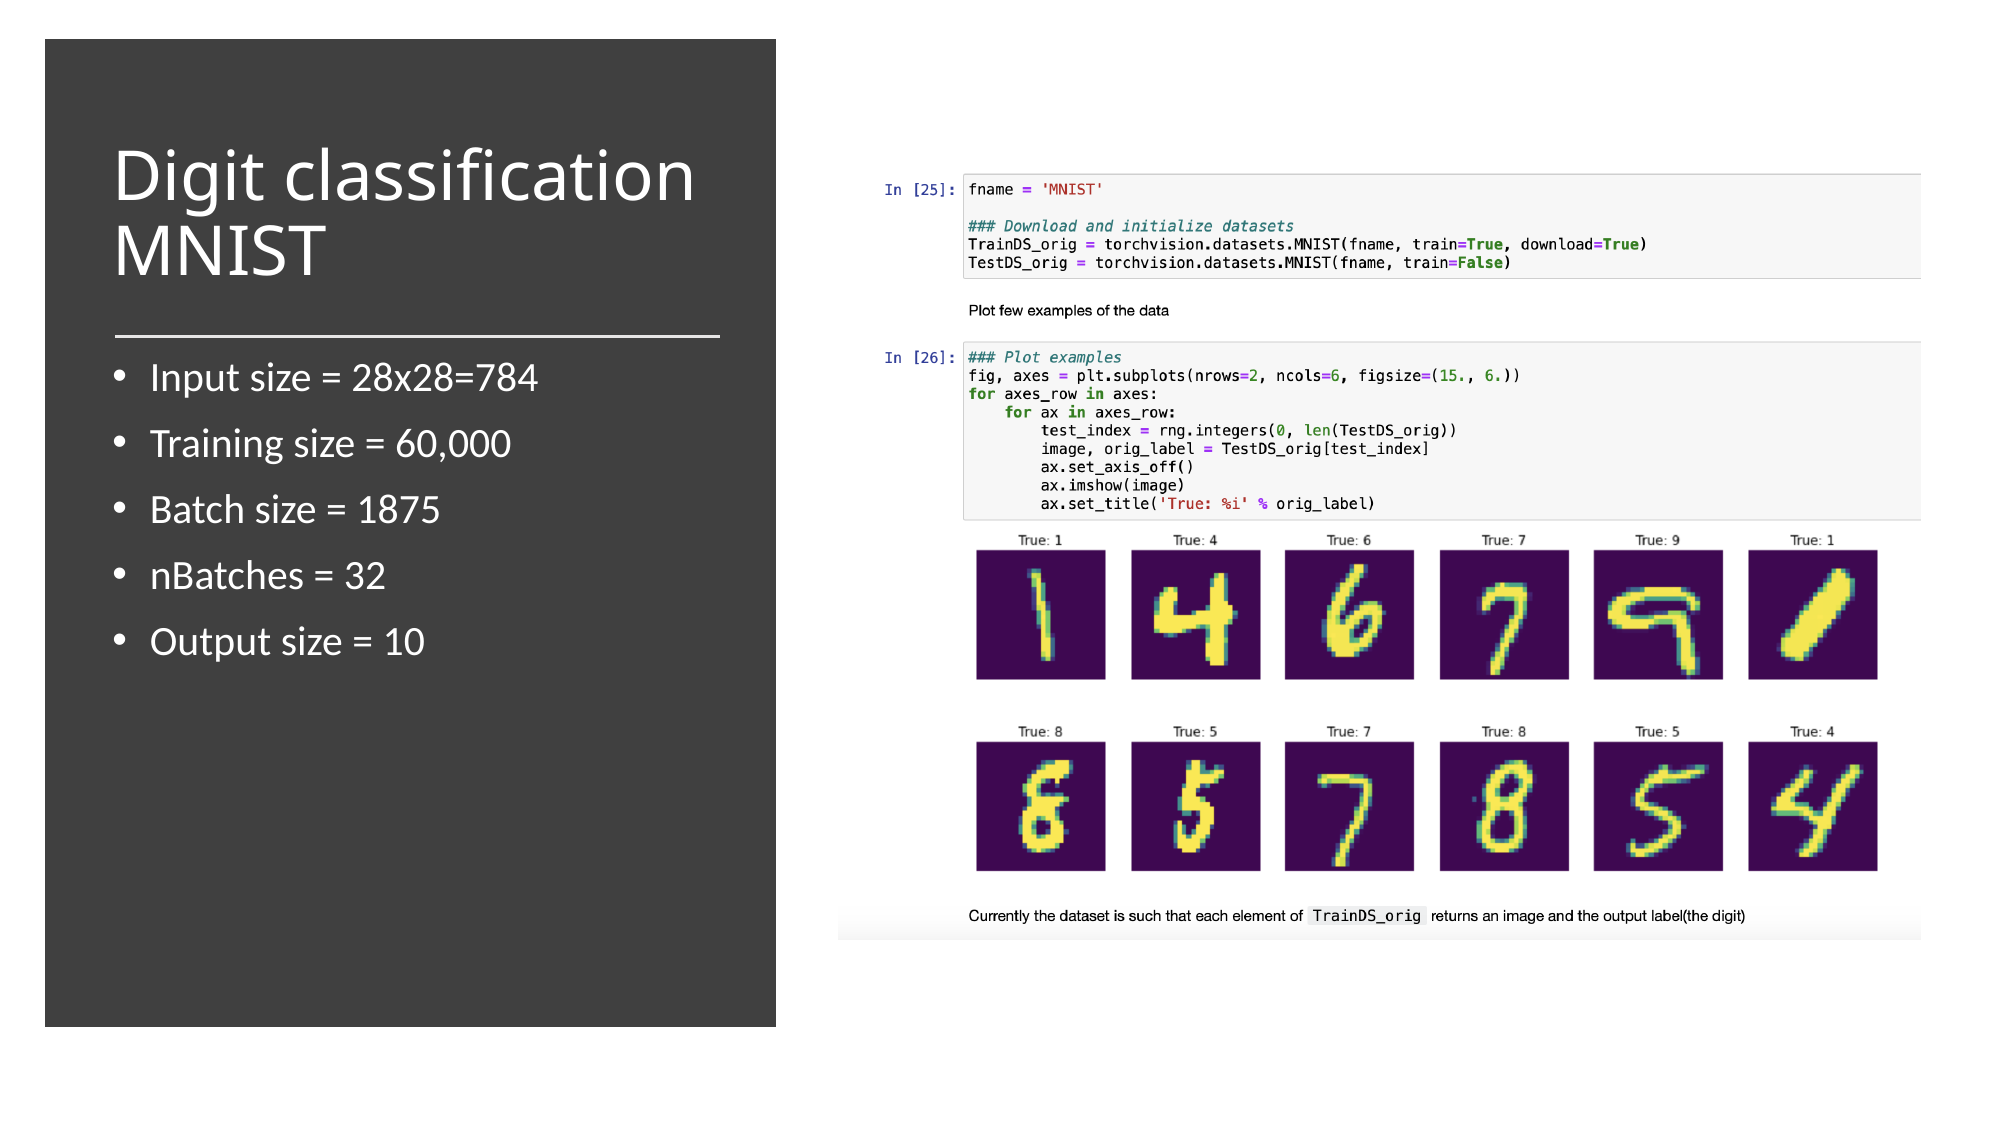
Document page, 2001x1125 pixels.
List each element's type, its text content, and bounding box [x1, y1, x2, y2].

title Digit classification MNIST [97, 105, 725, 326]
picture [838, 160, 1921, 940]
text_box [54, 49, 767, 1018]
list Input size = 28x28=784 Training size = 60,000 Batch size = 1875 nBatches = 32 Output size = 10 [97, 348, 725, 967]
